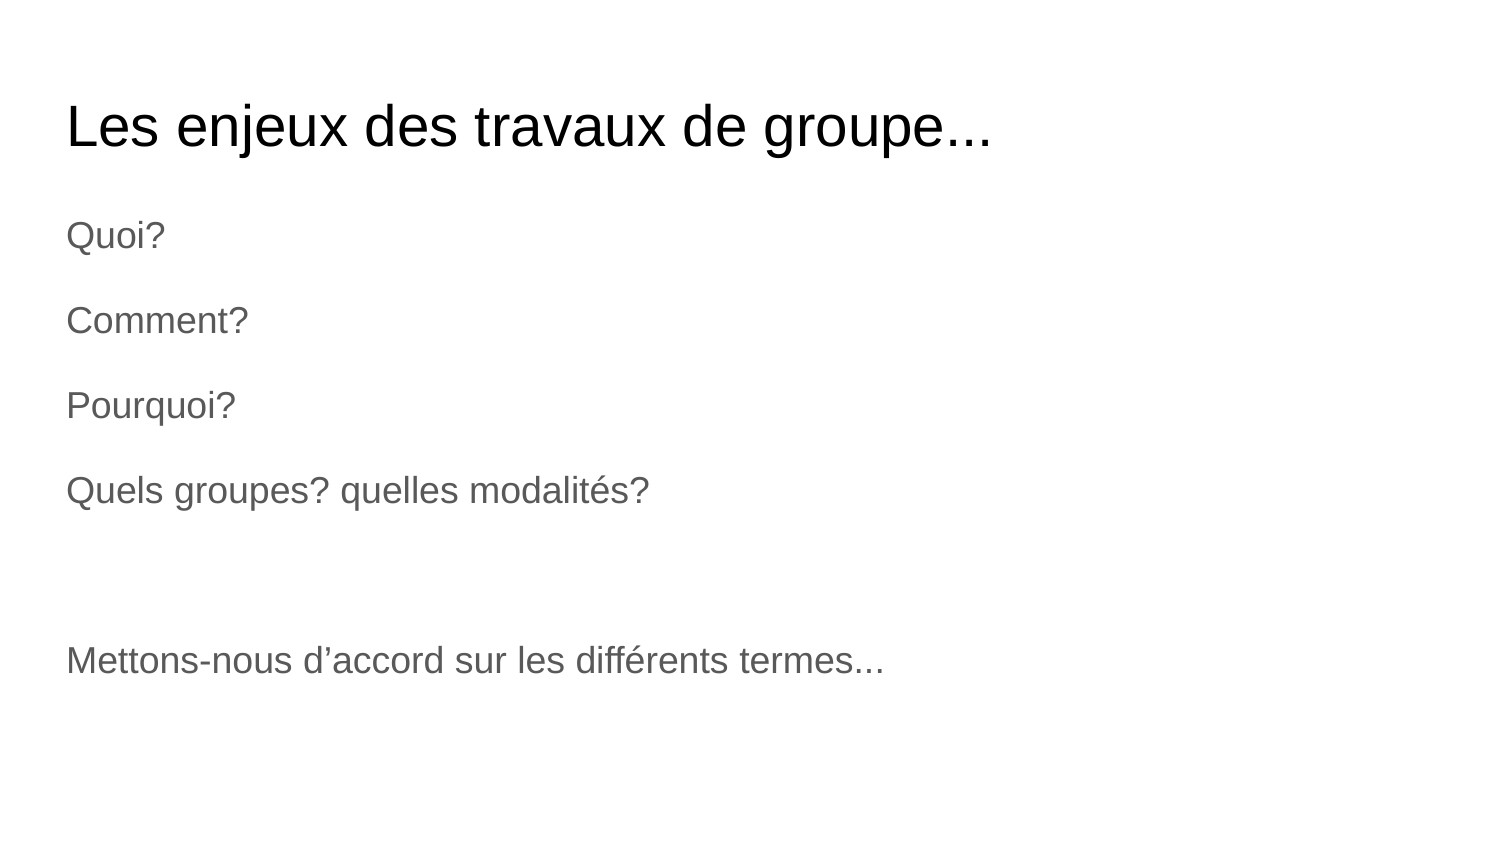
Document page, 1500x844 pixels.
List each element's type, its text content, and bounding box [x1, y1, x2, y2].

list Quoi? Comment? Pourquoi? Quels groupes? quelles modalités? Mettons-nous d’accord sur les différents termes... [51, 189, 1449, 750]
title Les enjeux des travaux de groupe... [51, 72, 1449, 167]
